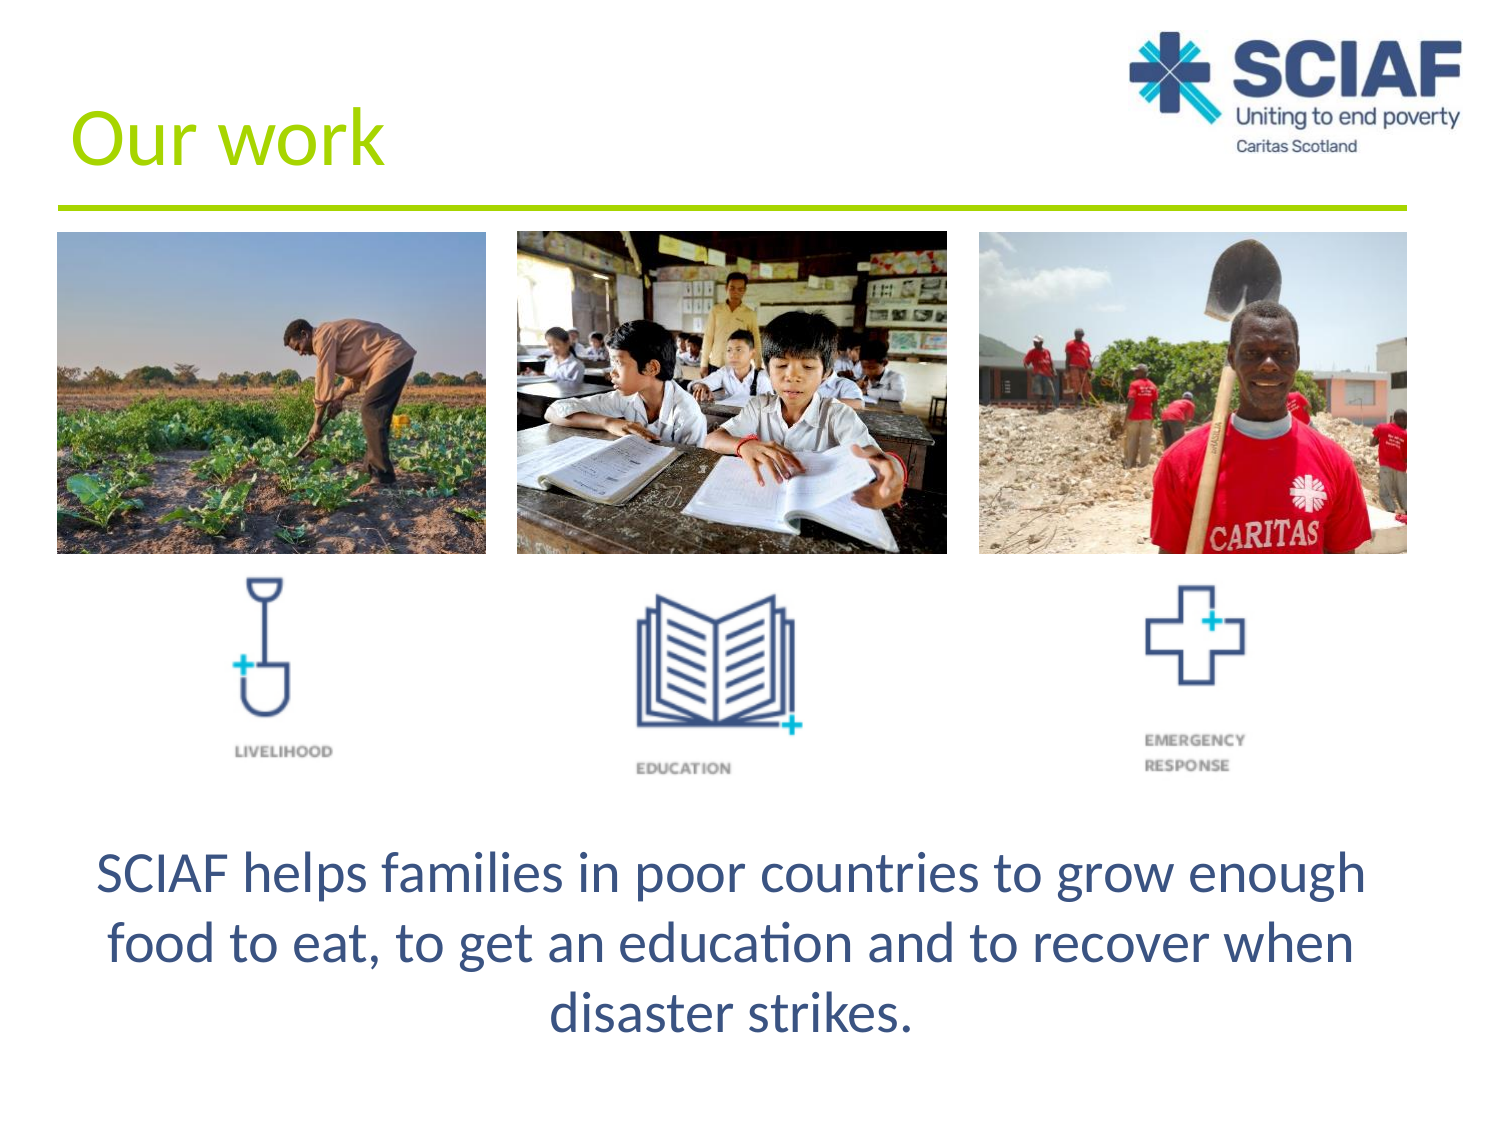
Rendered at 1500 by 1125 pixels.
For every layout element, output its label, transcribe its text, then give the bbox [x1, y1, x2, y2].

picture [517, 231, 947, 793]
picture [57, 232, 486, 784]
picture [978, 232, 1407, 795]
picture [1128, 30, 1463, 154]
text_box Our work [55, 75, 402, 190]
text_box SCIAF helps families in poor countries to grow enough food to eat, to get an education and to recover when disaster strikes. [40, 827, 1424, 1122]
